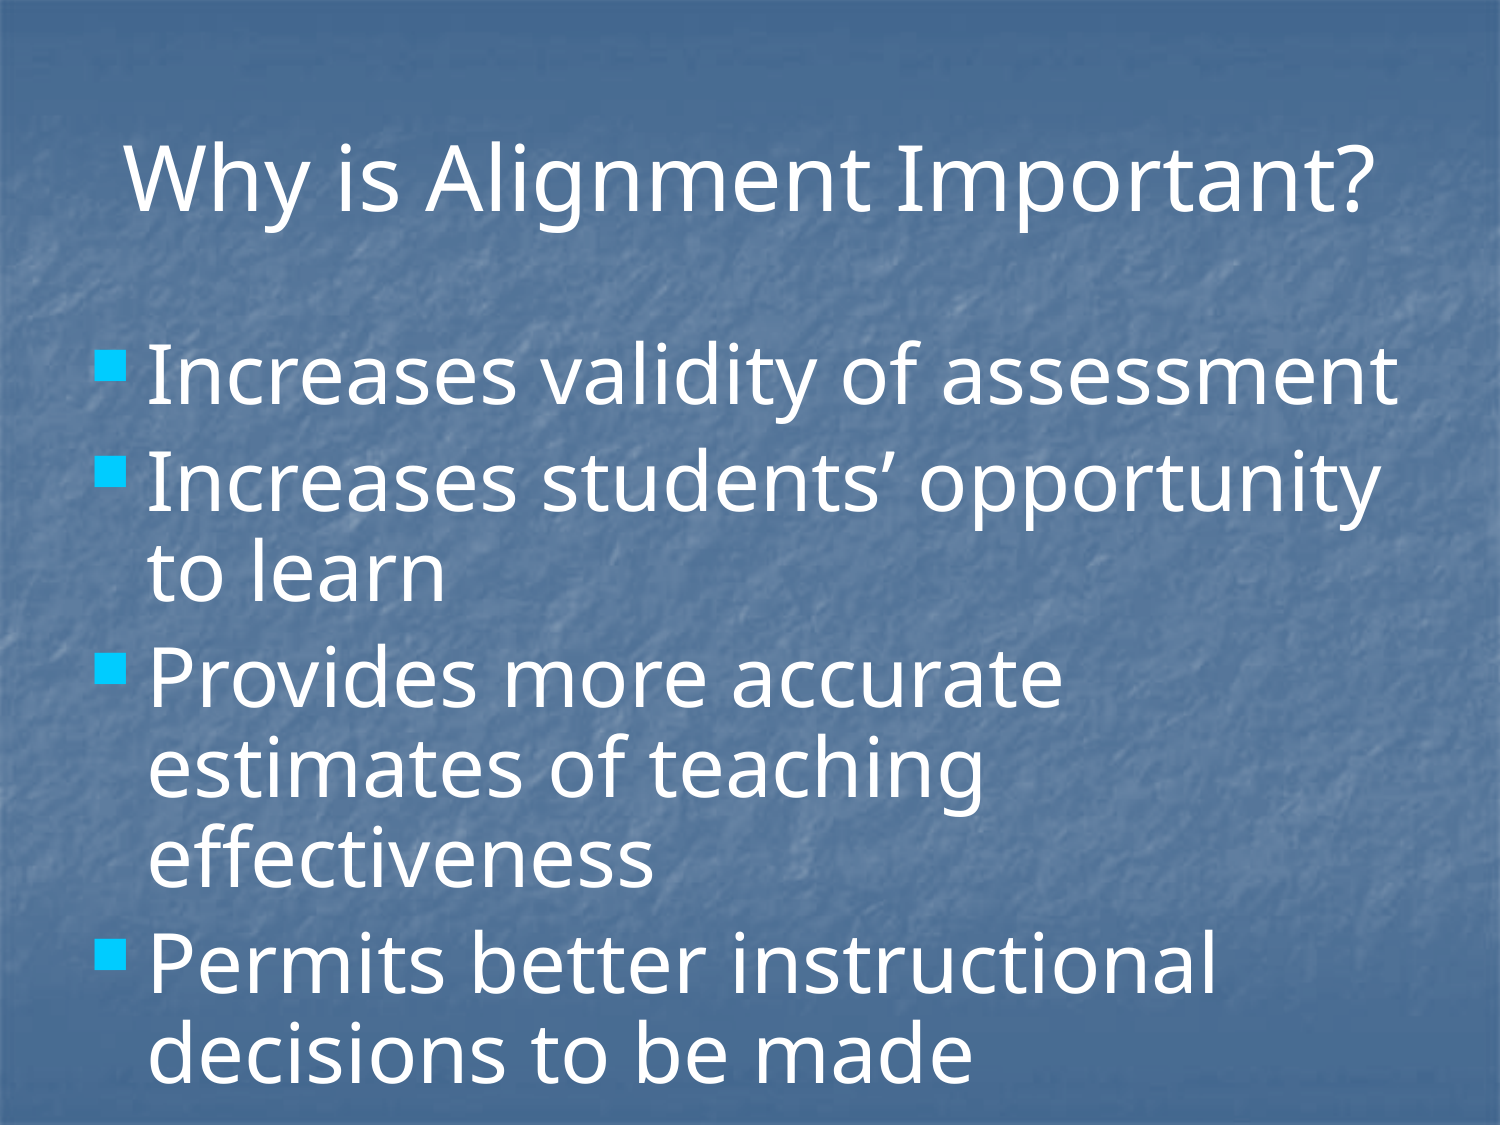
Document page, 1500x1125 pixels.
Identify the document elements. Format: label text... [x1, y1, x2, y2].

list Increases validity of assessment Increases students’ opportunity to learn Provides more accurate estimates of teaching effectiveness Permits better instructional decisions to be made [74, 324, 1426, 1001]
title Why is Alignment Important? [74, 62, 1426, 288]
